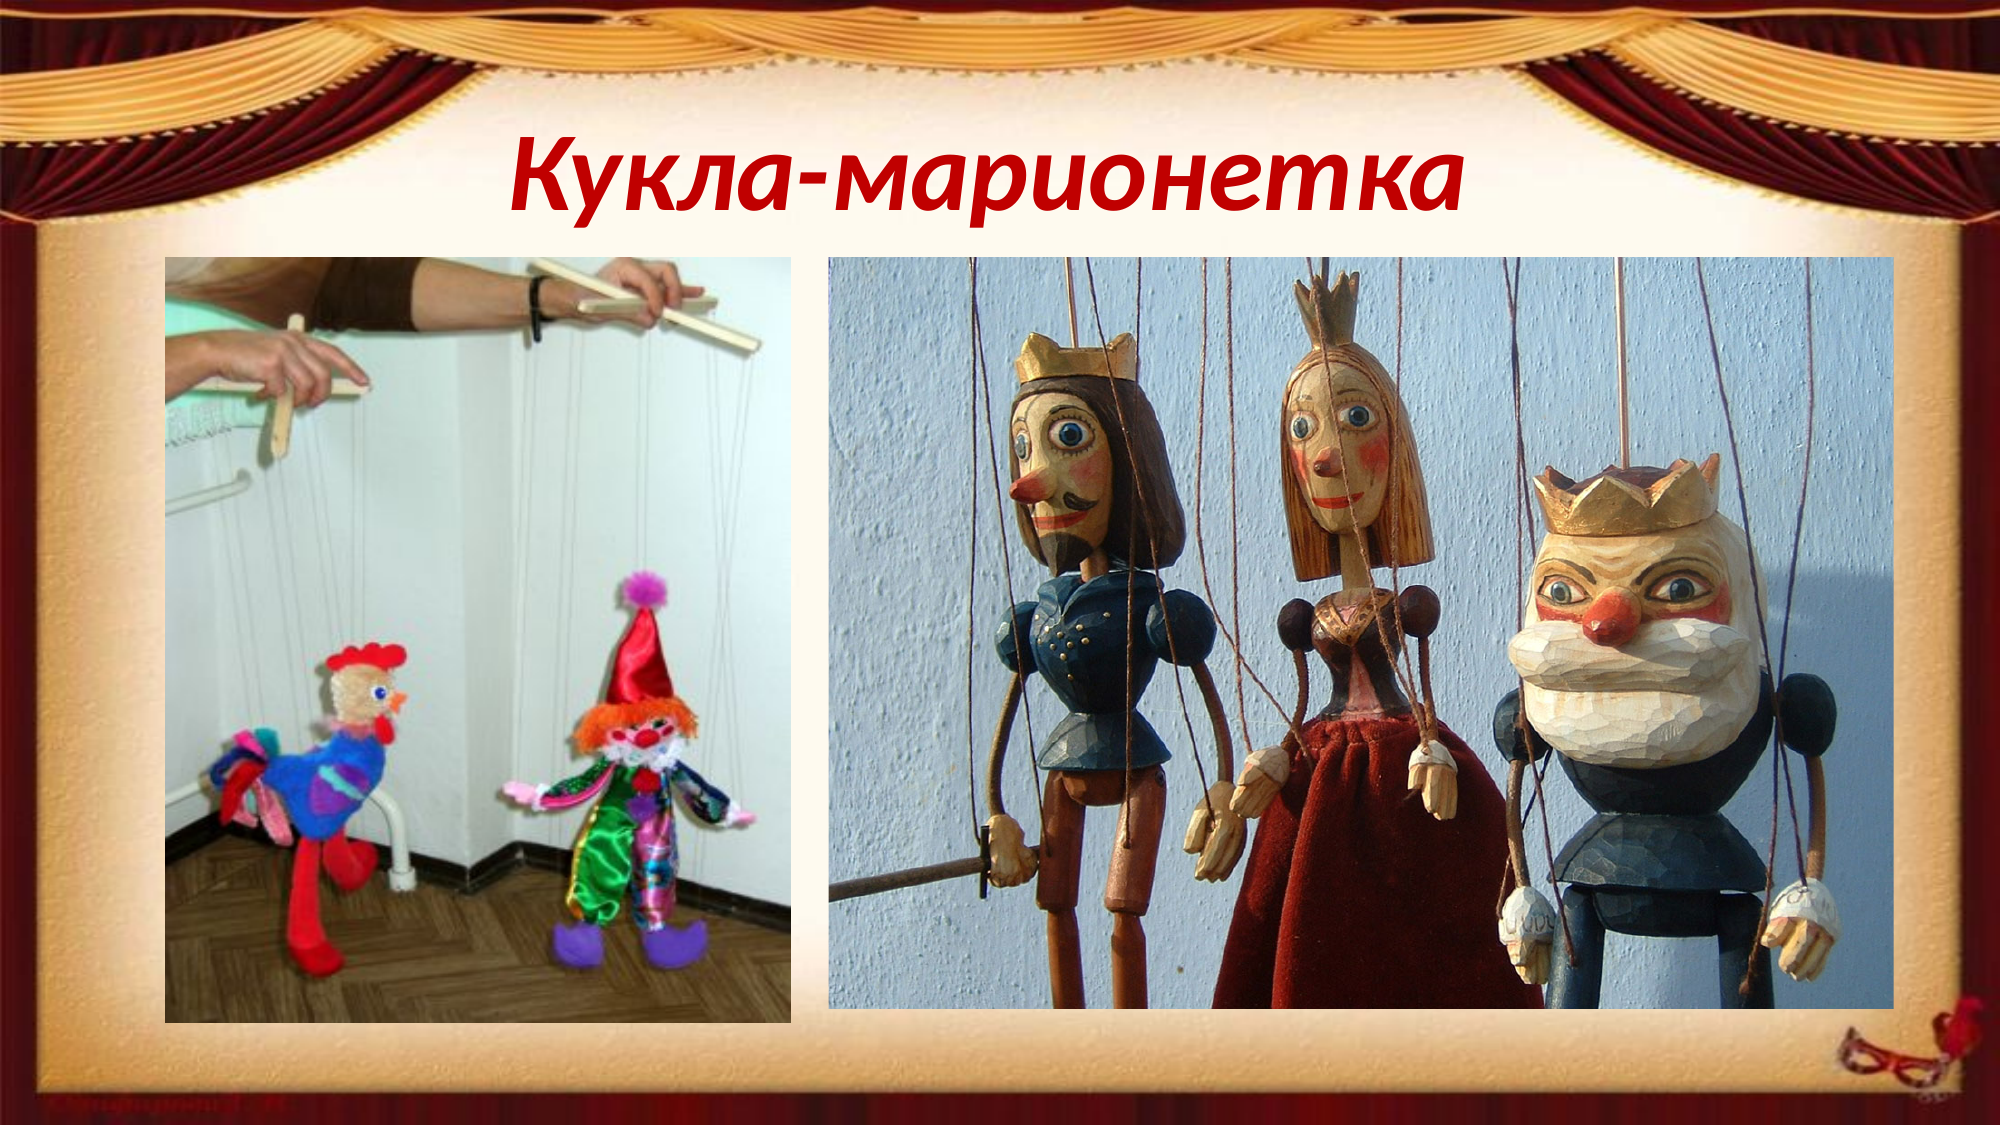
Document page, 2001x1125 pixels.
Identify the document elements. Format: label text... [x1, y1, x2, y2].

text_box [313, 106, 1663, 945]
picture [0, 0, 2000, 1125]
text_box Кукла-марионетка [466, 90, 1510, 241]
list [165, 257, 791, 1023]
